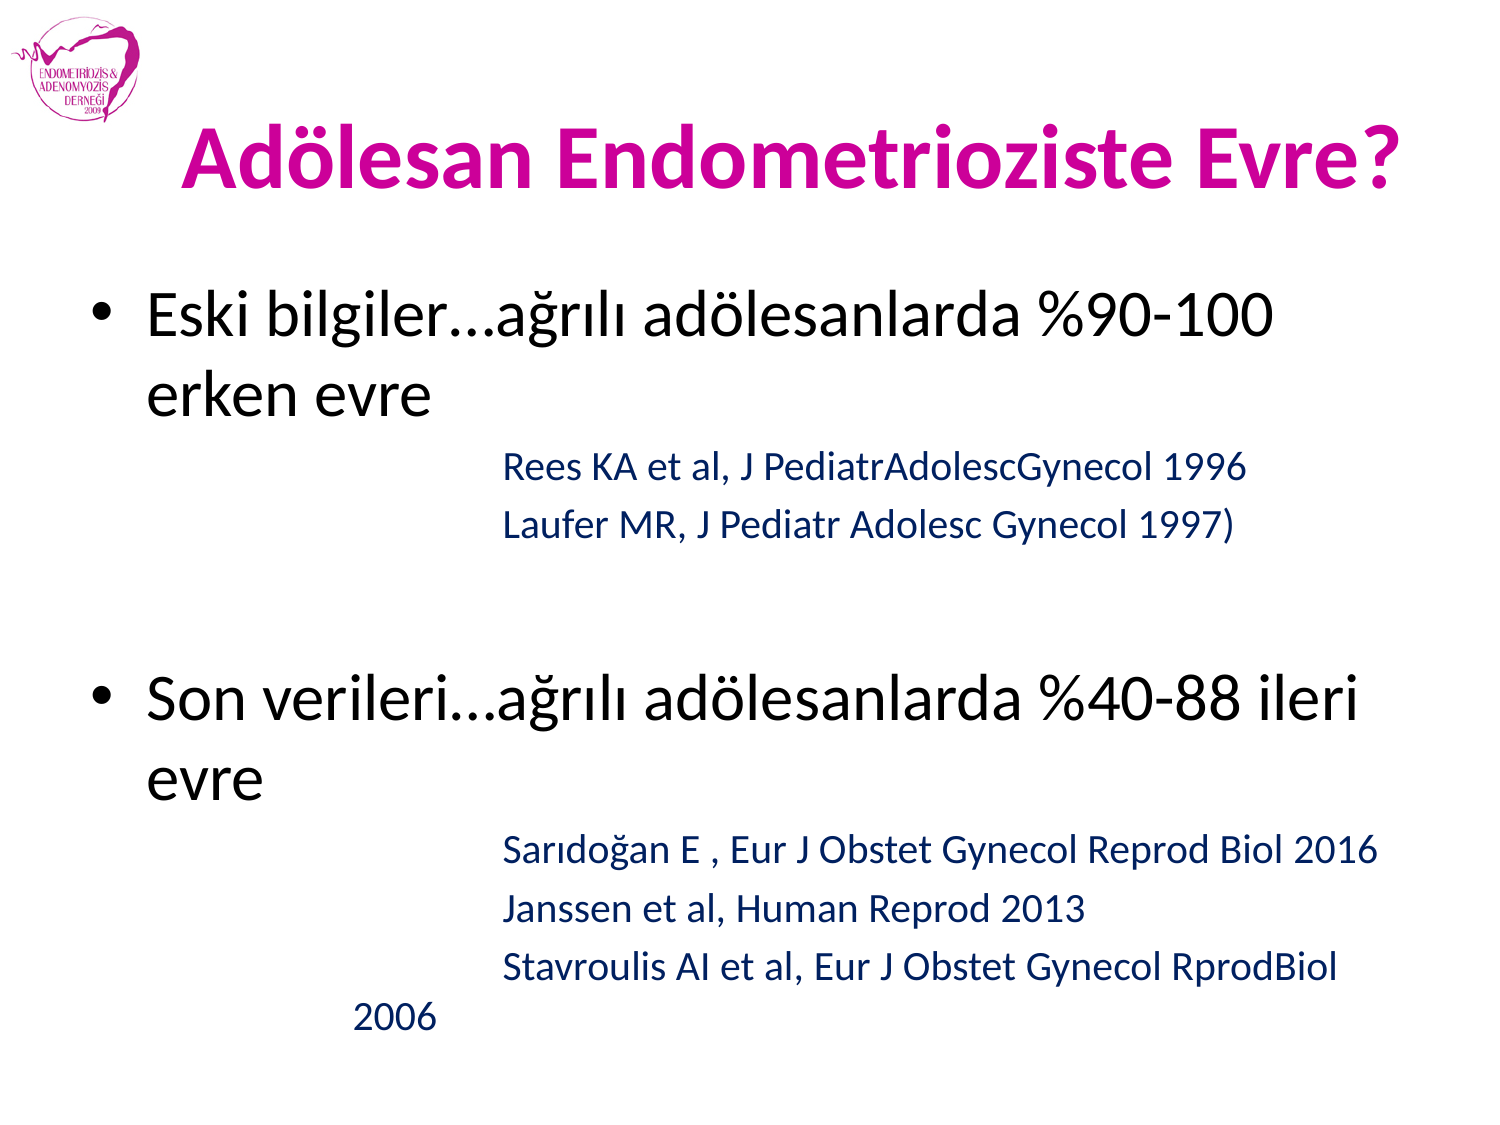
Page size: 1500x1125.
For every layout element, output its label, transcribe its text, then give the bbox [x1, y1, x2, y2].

list Eski bilgiler…ağrılı adölesanlarda %90-100 erken evre Rees KA et al, J PediatrAdolescGynecol 1996 Laufer MR, J Pediatr Adolesc Gynecol 1997) Son verileri…ağrılı adölesanlarda %40-88 ileri evre Sarıdoğan E , Eur J Obstet Gynecol Reprod Biol 2016 Janssen et al, Human Reprod 2013 Stavroulis AI et al, Eur J Obstet Gynecol RprodBiol 2006 [75, 262, 1425, 1055]
title Adölesan Endometrioziste Evre? [117, 58, 1468, 247]
picture [11, 11, 147, 126]
